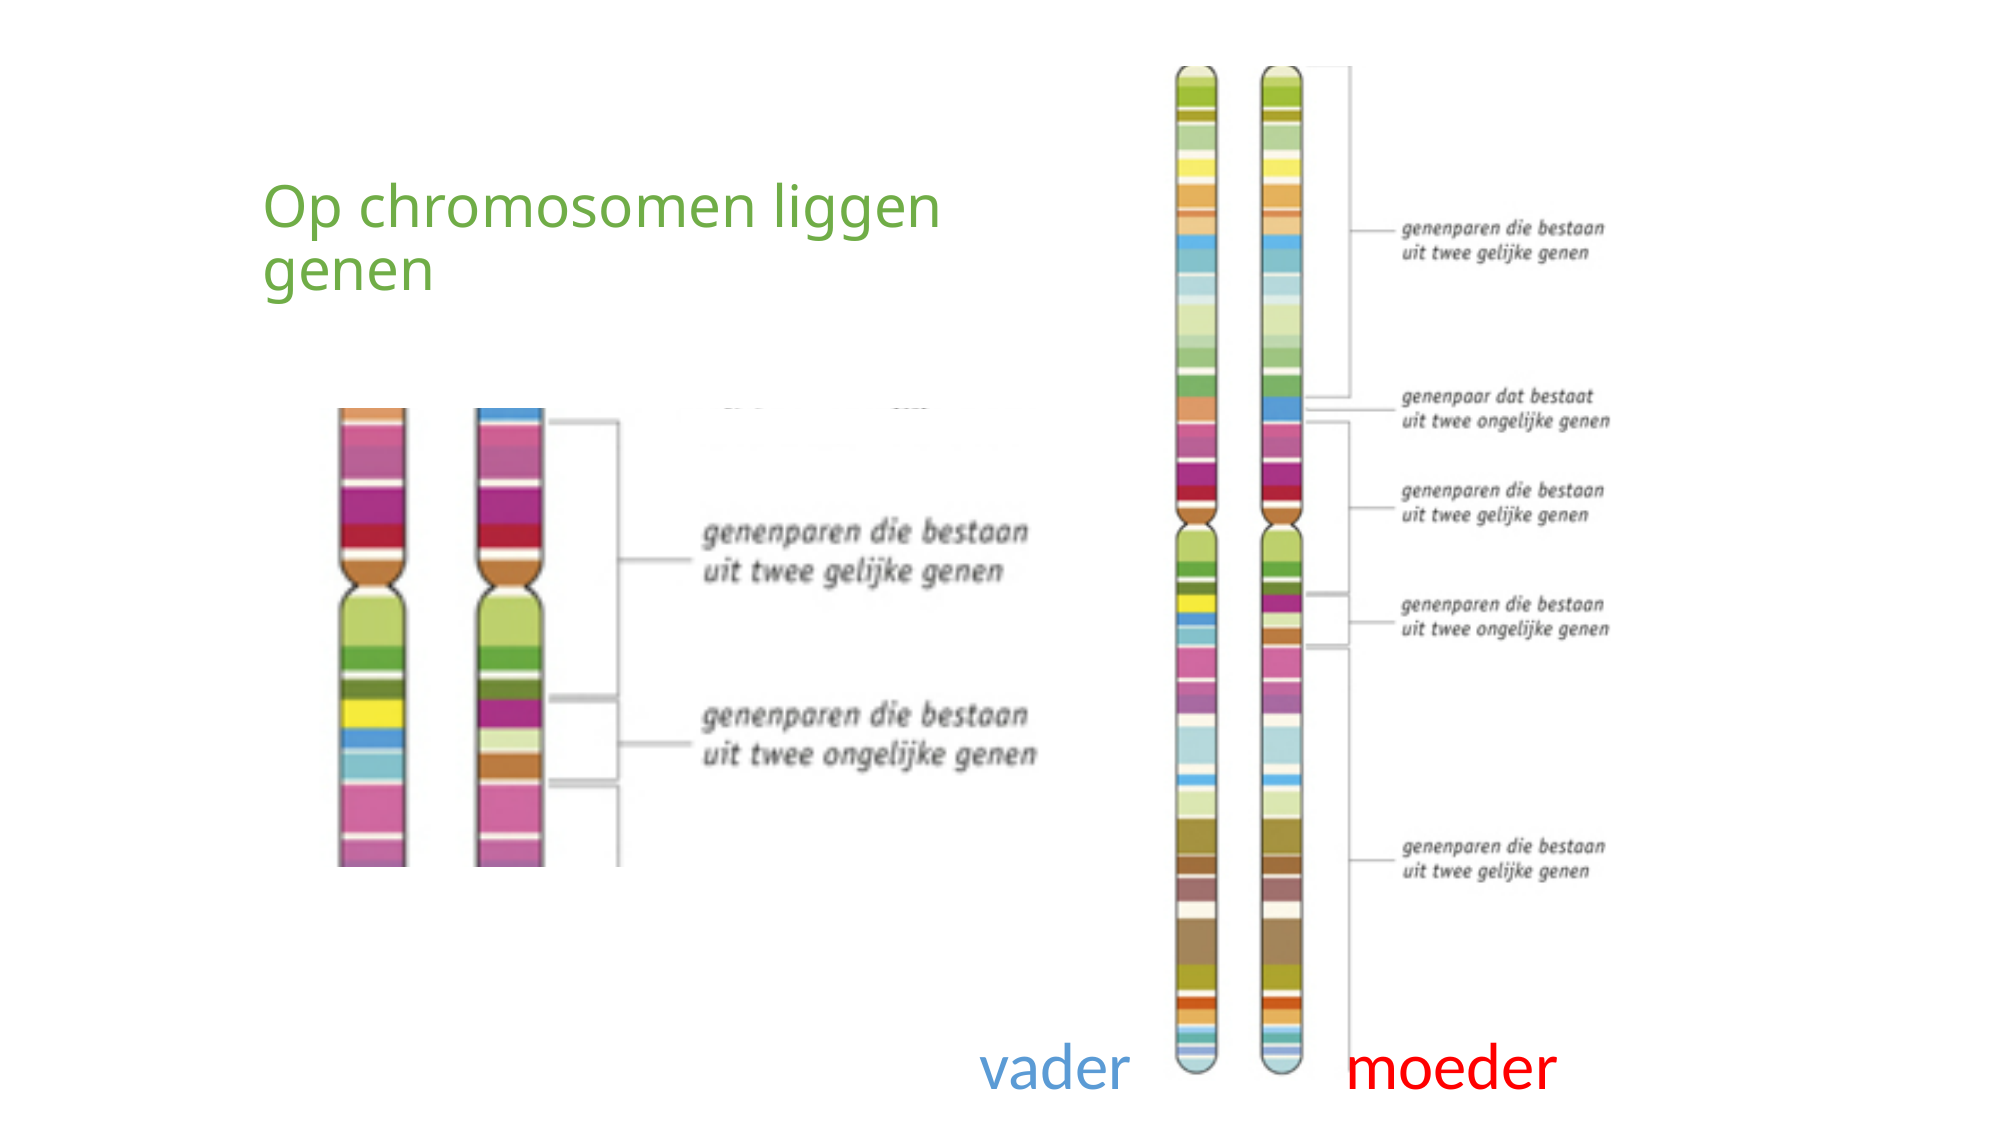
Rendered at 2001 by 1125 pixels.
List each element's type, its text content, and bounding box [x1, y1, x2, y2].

title Op chromosomen liggen genen [247, 0, 1039, 408]
text_box vader [964, 1015, 1166, 1111]
picture [227, 66, 1688, 1081]
text_box moeder [1330, 1081, 1591, 1111]
